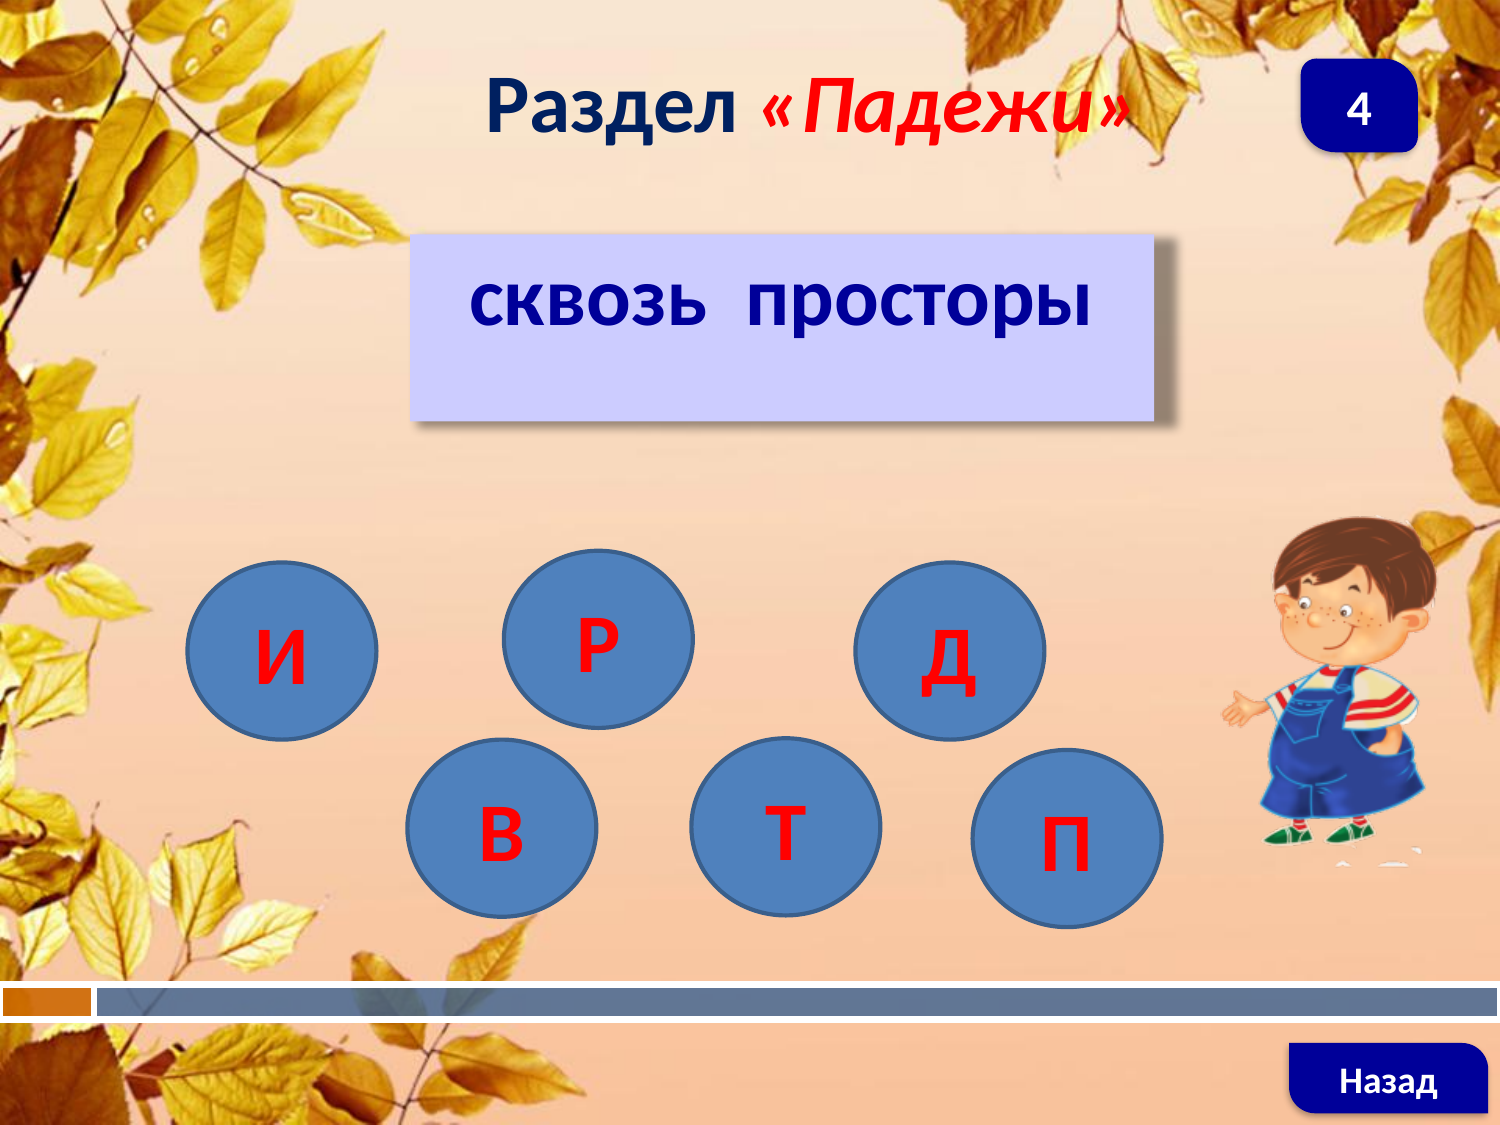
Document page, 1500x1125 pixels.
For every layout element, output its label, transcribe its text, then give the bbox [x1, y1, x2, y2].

text_box И [185, 560, 379, 742]
text_box П [970, 747, 1164, 930]
text_box Р [501, 548, 695, 731]
picture [0, 0, 1500, 982]
text_box Д [853, 560, 1047, 742]
text_box 4 [1300, 58, 1418, 153]
text_box [0, 982, 92, 1022]
text_box [92, 982, 1500, 1022]
picture [0, 1022, 1500, 1125]
text_box В [405, 737, 599, 919]
text_box Назад [1289, 1042, 1489, 1114]
list сквозь просторы [409, 234, 1155, 422]
text_box Т [689, 736, 883, 918]
text_box Раздел «Падежи» [360, 46, 1266, 153]
